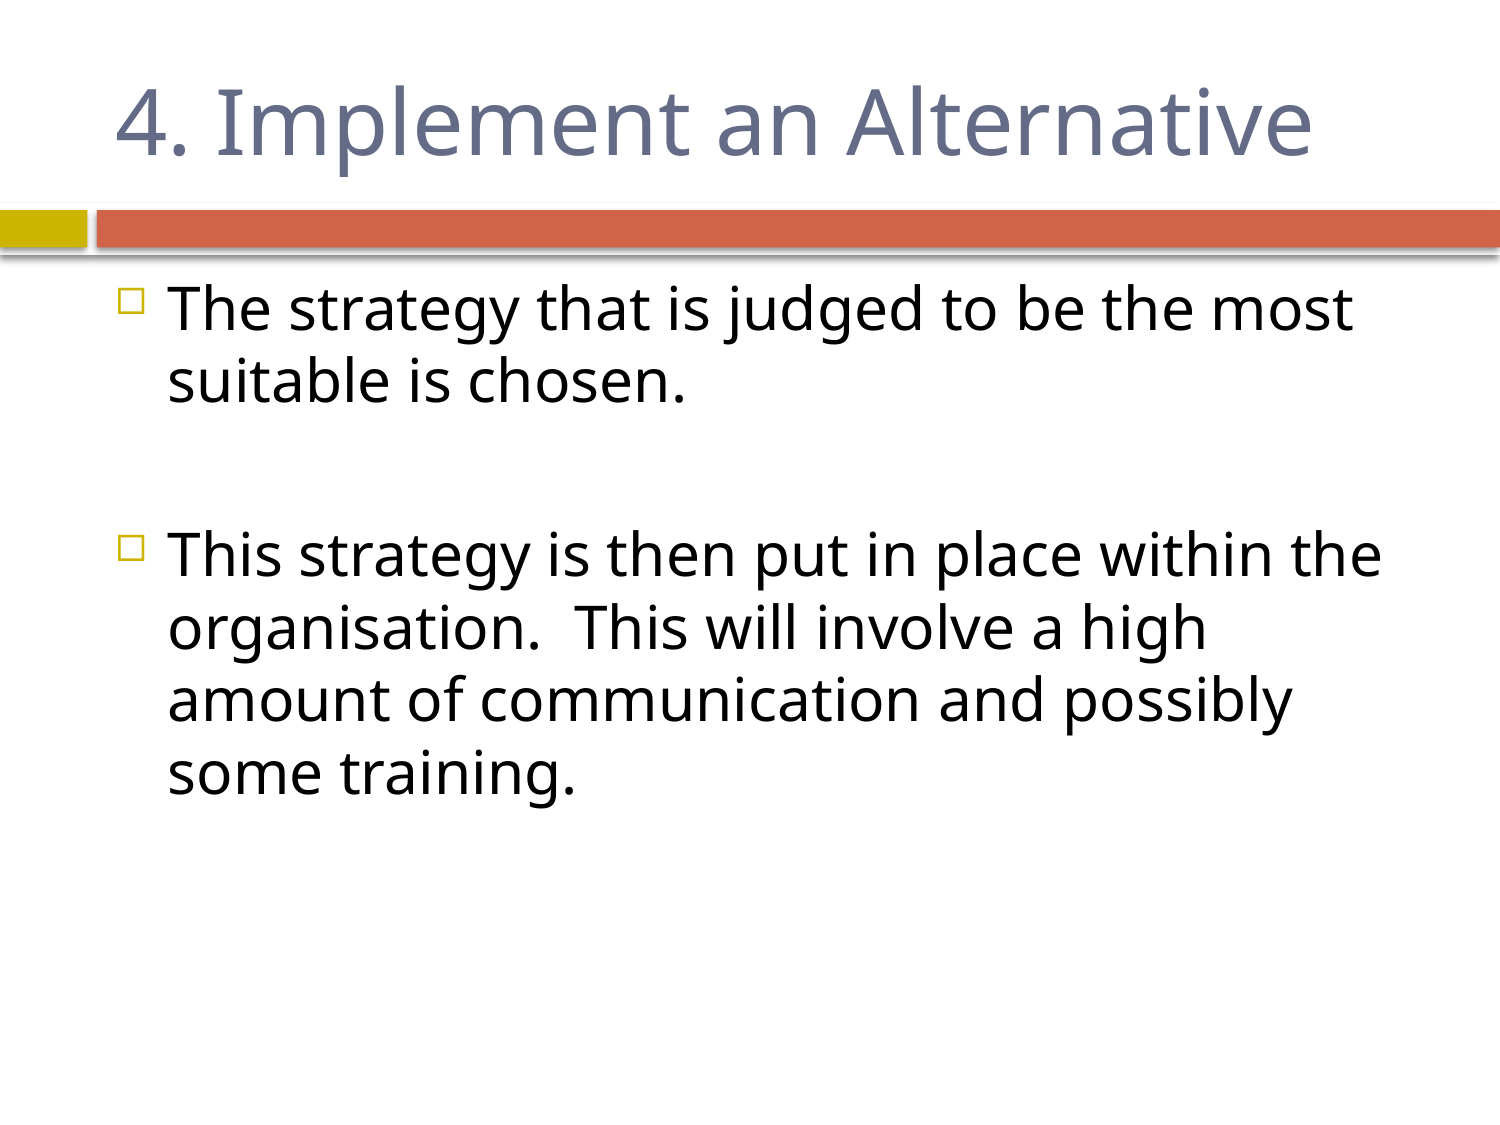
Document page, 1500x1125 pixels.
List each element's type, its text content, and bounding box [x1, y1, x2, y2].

title 4. Implement an Alternative [100, 37, 1438, 200]
list The strategy that is judged to be the most suitable is chosen. This strategy is then put in place within the organisation. This will involve a high amount of communication and possibly some training. [100, 262, 1438, 1000]
